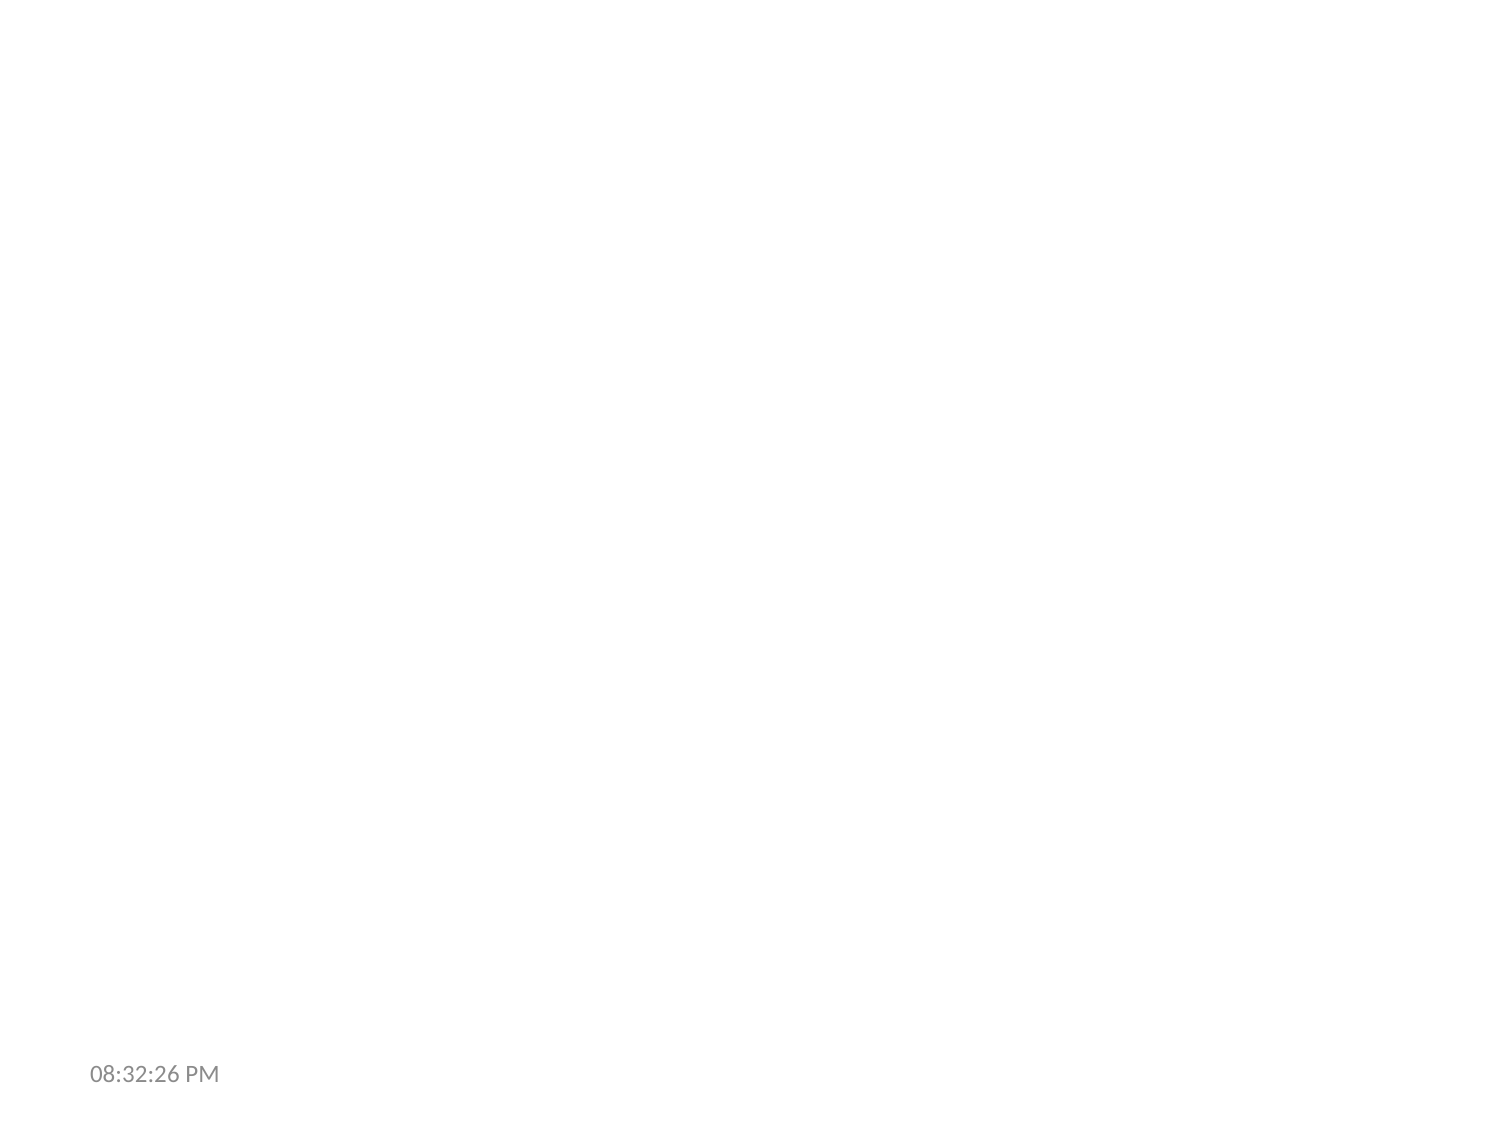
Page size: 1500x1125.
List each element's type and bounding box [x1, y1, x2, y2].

slide_number [75, 1042, 425, 1103]
